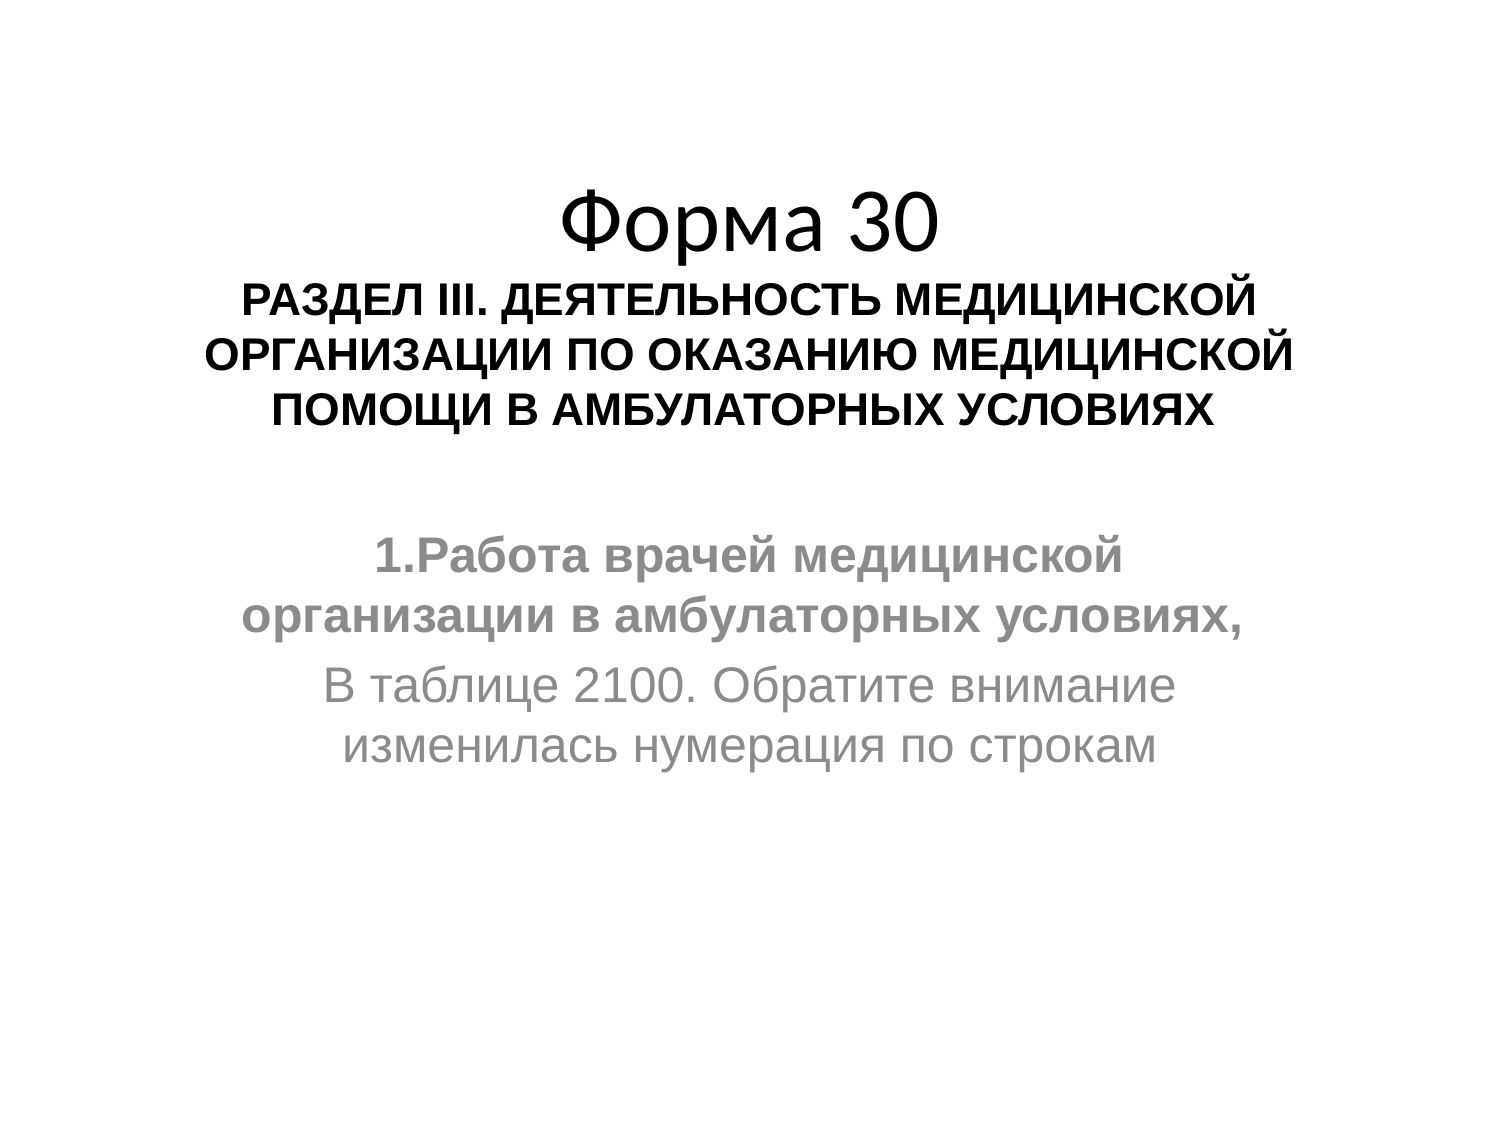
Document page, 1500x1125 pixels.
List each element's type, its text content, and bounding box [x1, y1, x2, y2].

subtitle 1.Работа врачей медицинской организации в амбулаторных условиях, В таблице 2100. Обратите внимание изменилась нумерация по строкам [225, 515, 1275, 925]
title Форма 30 РАЗДЕЛ III. ДЕЯТЕЛЬНОСТЬ МЕДИЦИНСКОЙ ОРГАНИЗАЦИИ ПО ОКАЗАНИЮ МЕДИЦИНСКОЙ ПОМОЩИ В АМБУЛАТОРНЫХ УСЛОВИЯХ [112, 113, 1388, 591]
